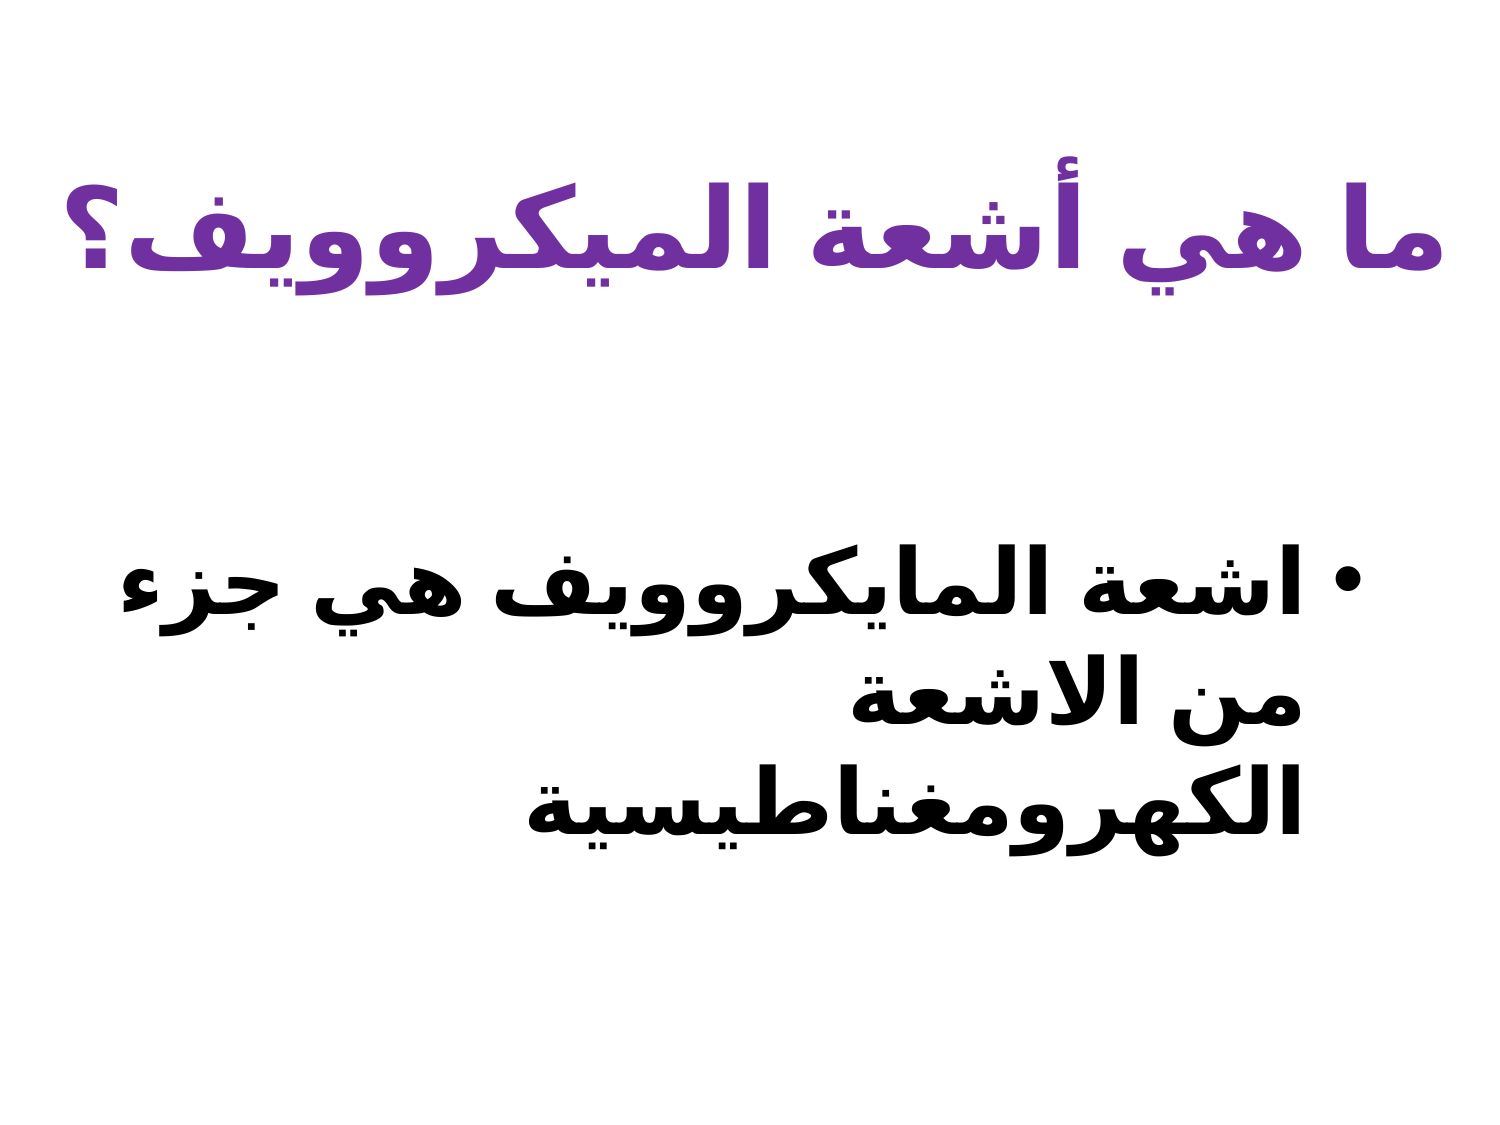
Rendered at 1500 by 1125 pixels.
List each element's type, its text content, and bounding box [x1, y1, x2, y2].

text_box ما هي أشعة الميكروويف؟ [44, 148, 1466, 299]
list اشعة المايكروويف هي جزء من الاشعة الكهرومغناطيسية [29, 515, 1380, 1125]
